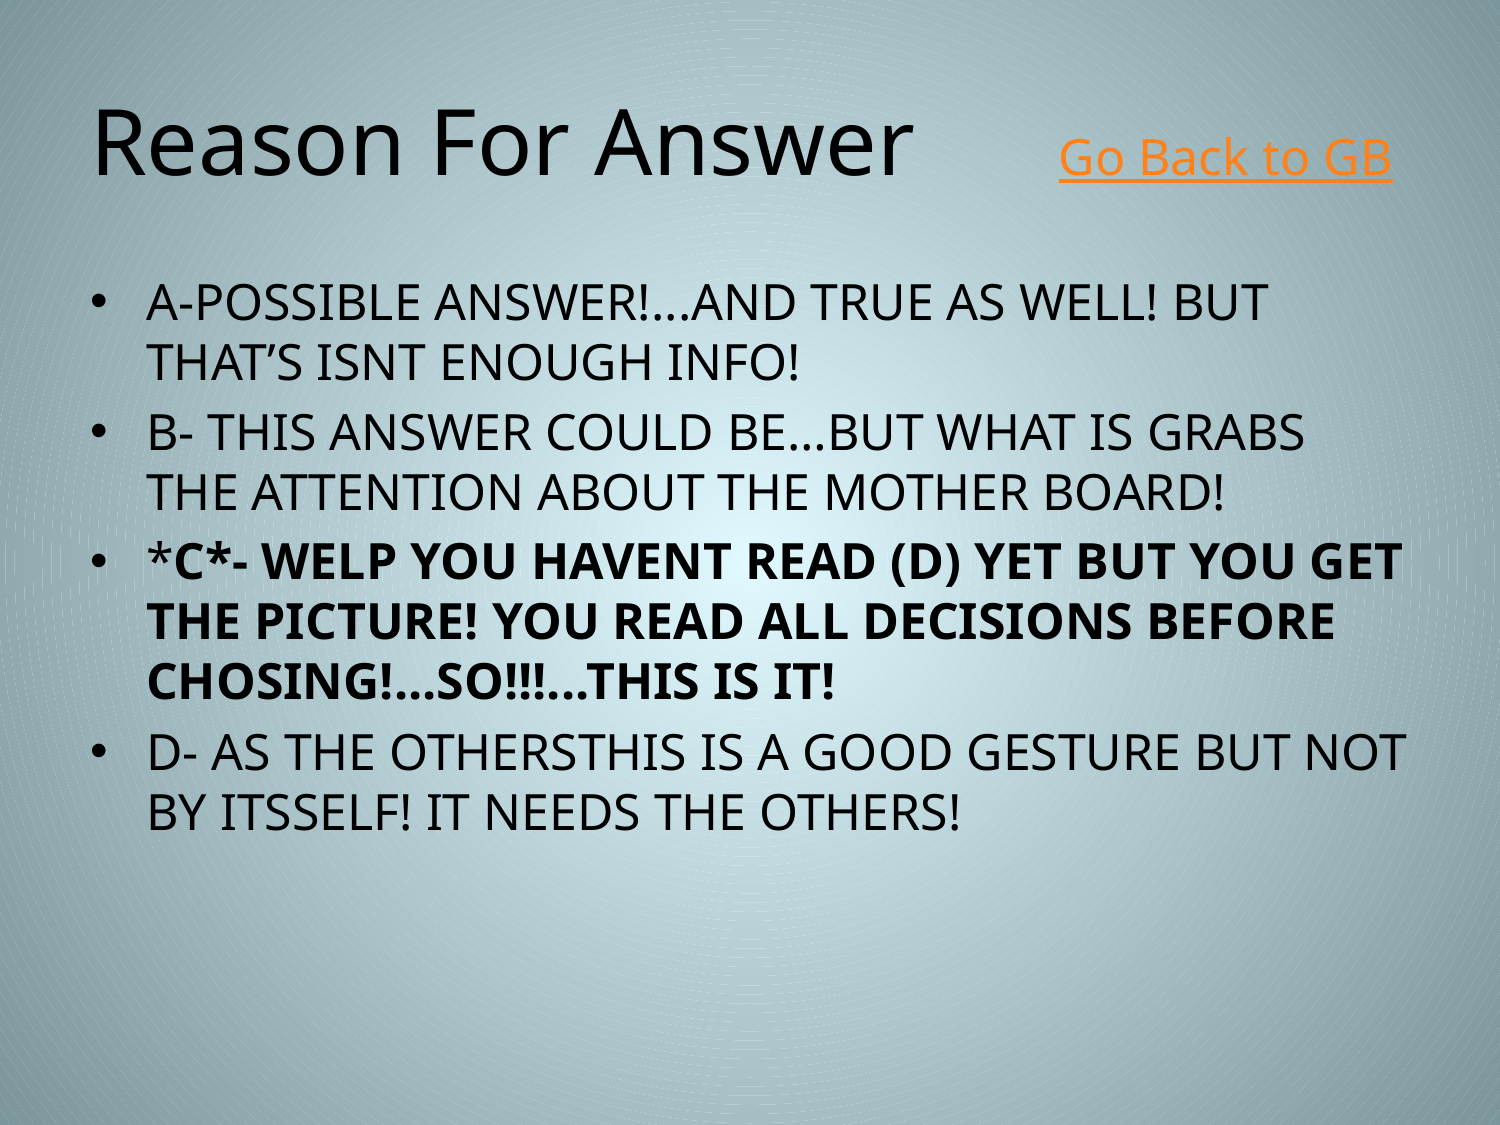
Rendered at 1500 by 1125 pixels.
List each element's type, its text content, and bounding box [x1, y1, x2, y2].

list A-POSSIBLE ANSWER!...AND TRUE AS WELL! BUT THAT’S ISNT ENOUGH INFO! B- THIS ANSWER COULD BE…BUT WHAT IS GRABS THE ATTENTION ABOUT THE MOTHER BOARD! *C*- WELP YOU HAVENT READ (D) YET BUT YOU GET THE PICTURE! YOU READ ALL DECISIONS BEFORE CHOSING!...SO!!!...THIS IS IT! D- AS THE OTHERSTHIS IS A GOOD GESTURE BUT NOT BY ITSSELF! IT NEEDS THE OTHERS! [75, 262, 1425, 1005]
title Reason For Answer Go Back to GB [75, 45, 1425, 233]
